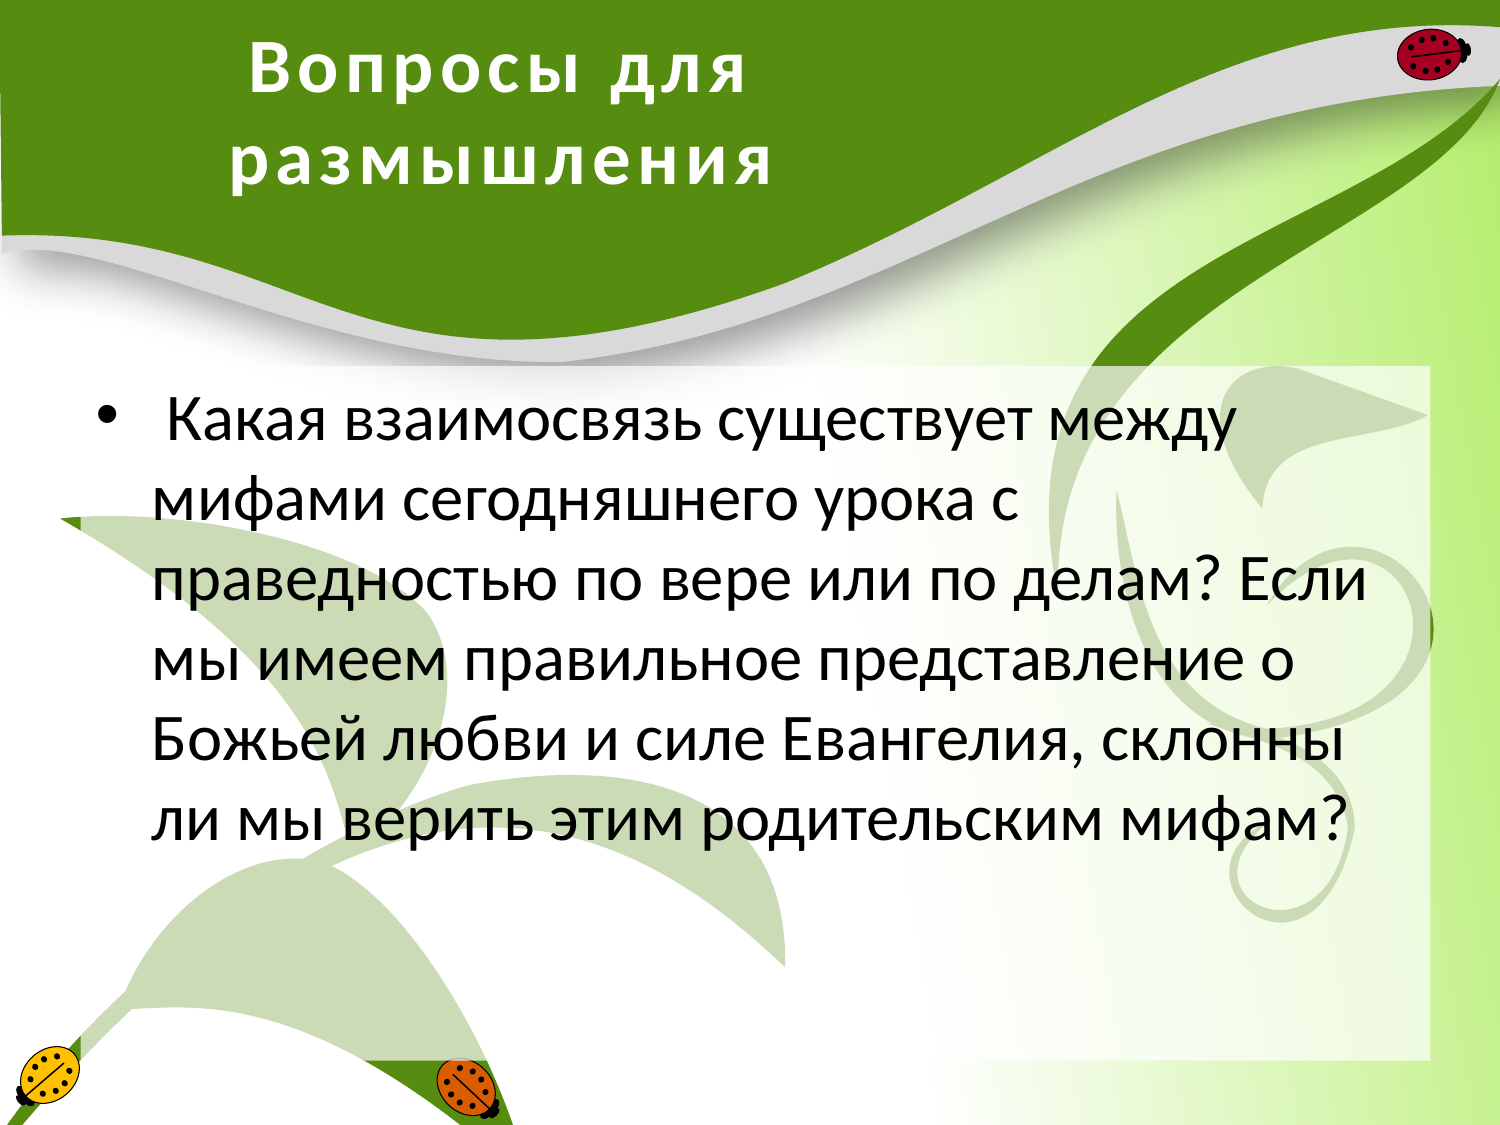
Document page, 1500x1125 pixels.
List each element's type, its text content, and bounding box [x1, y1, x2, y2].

list Какая взаимосвязь существует между мифами сегодняшнего урока с праведностью по вере или по делам? Если мы имеем правильное представление о Божьей любви и силе Евангелия, склонны ли мы верить этим родительским мифам? [80, 366, 1431, 1061]
title Вопросы для размышления [3, 7, 998, 209]
